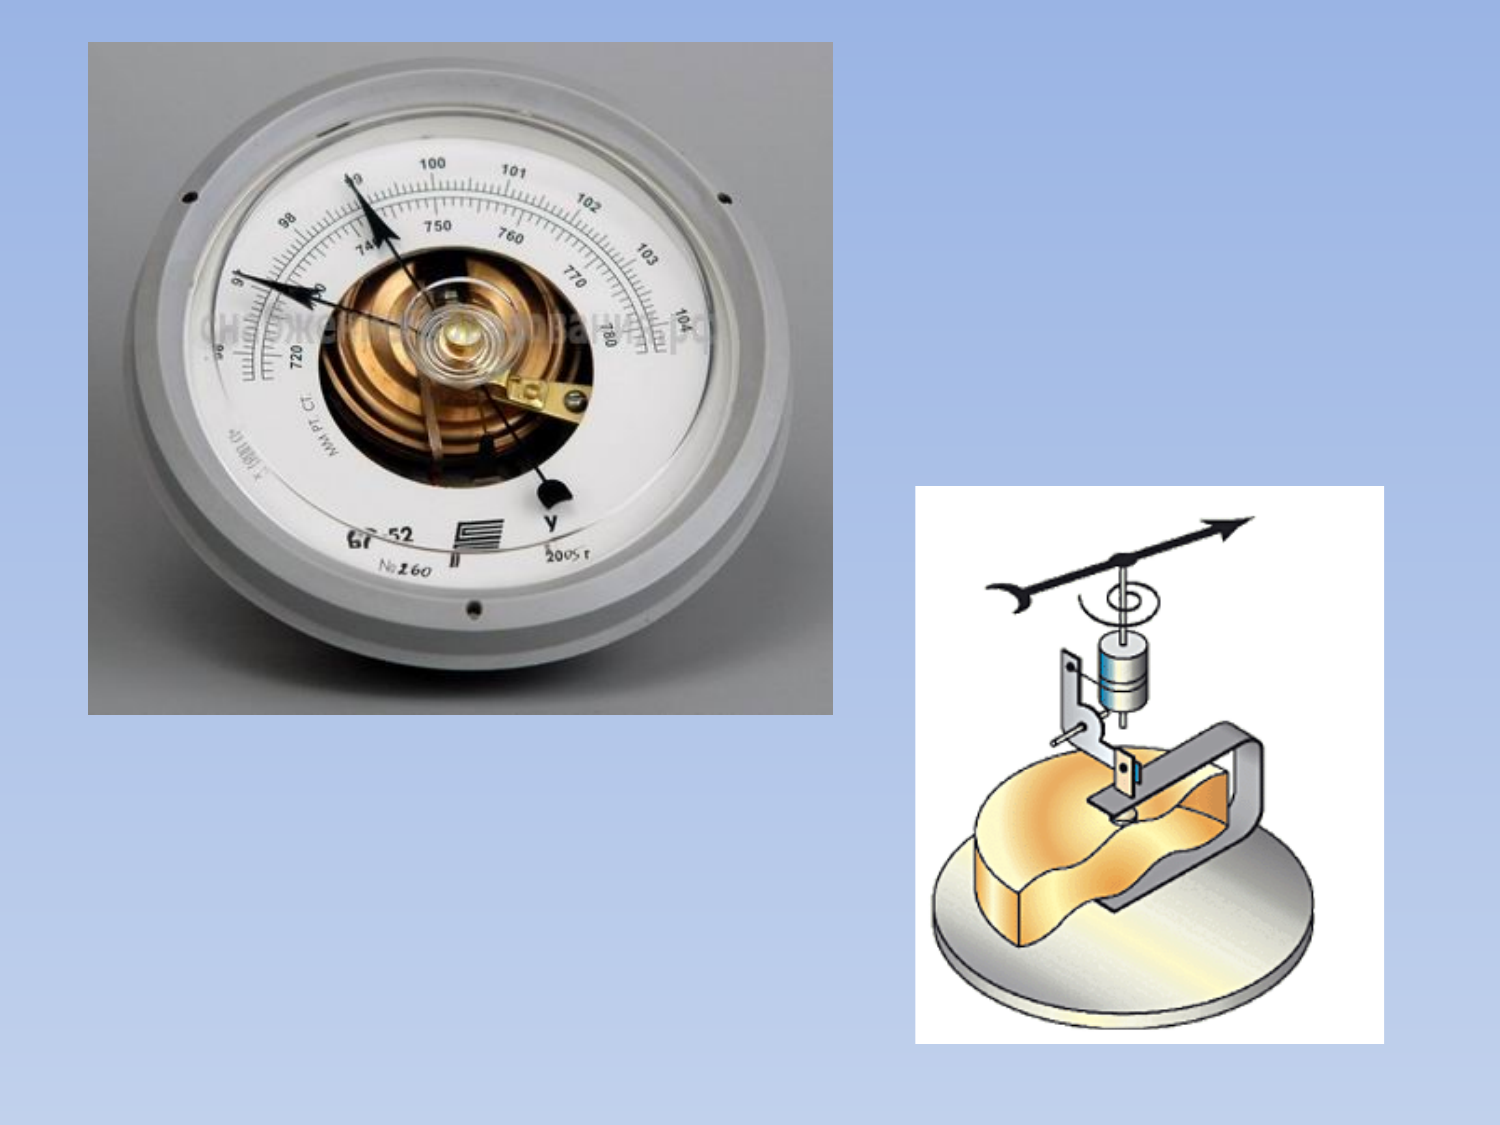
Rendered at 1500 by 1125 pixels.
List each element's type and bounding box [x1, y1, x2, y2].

picture [915, 485, 1385, 1045]
picture [88, 42, 833, 715]
